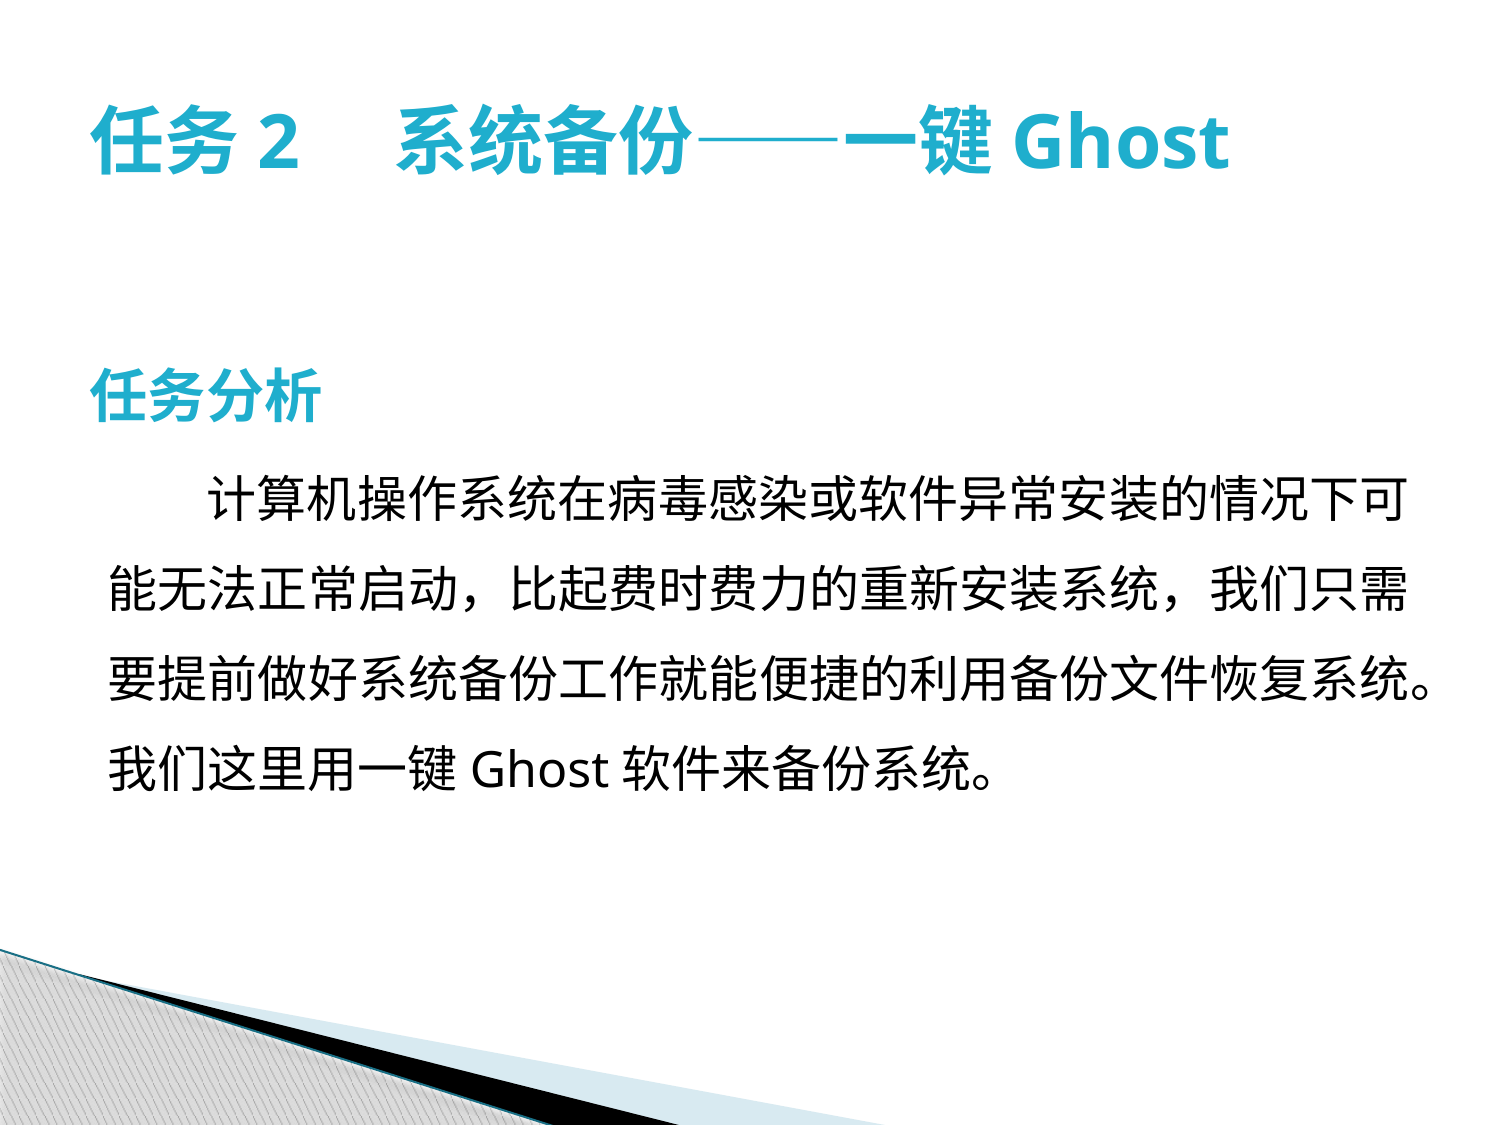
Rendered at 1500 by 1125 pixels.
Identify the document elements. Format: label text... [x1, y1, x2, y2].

list 任务分析 计算机操作系统在病毒感染或软件异常安装的情况下可能无法正常启动，比起费时费力的重新安装系统，我们只需要提前做好系统备份工作就能便捷的利用备份文件恢复系统。我们这里用一键Ghost软件来备份系统。 [75, 309, 1425, 953]
title 任务2 系统备份——一键Ghost [75, 45, 1425, 233]
